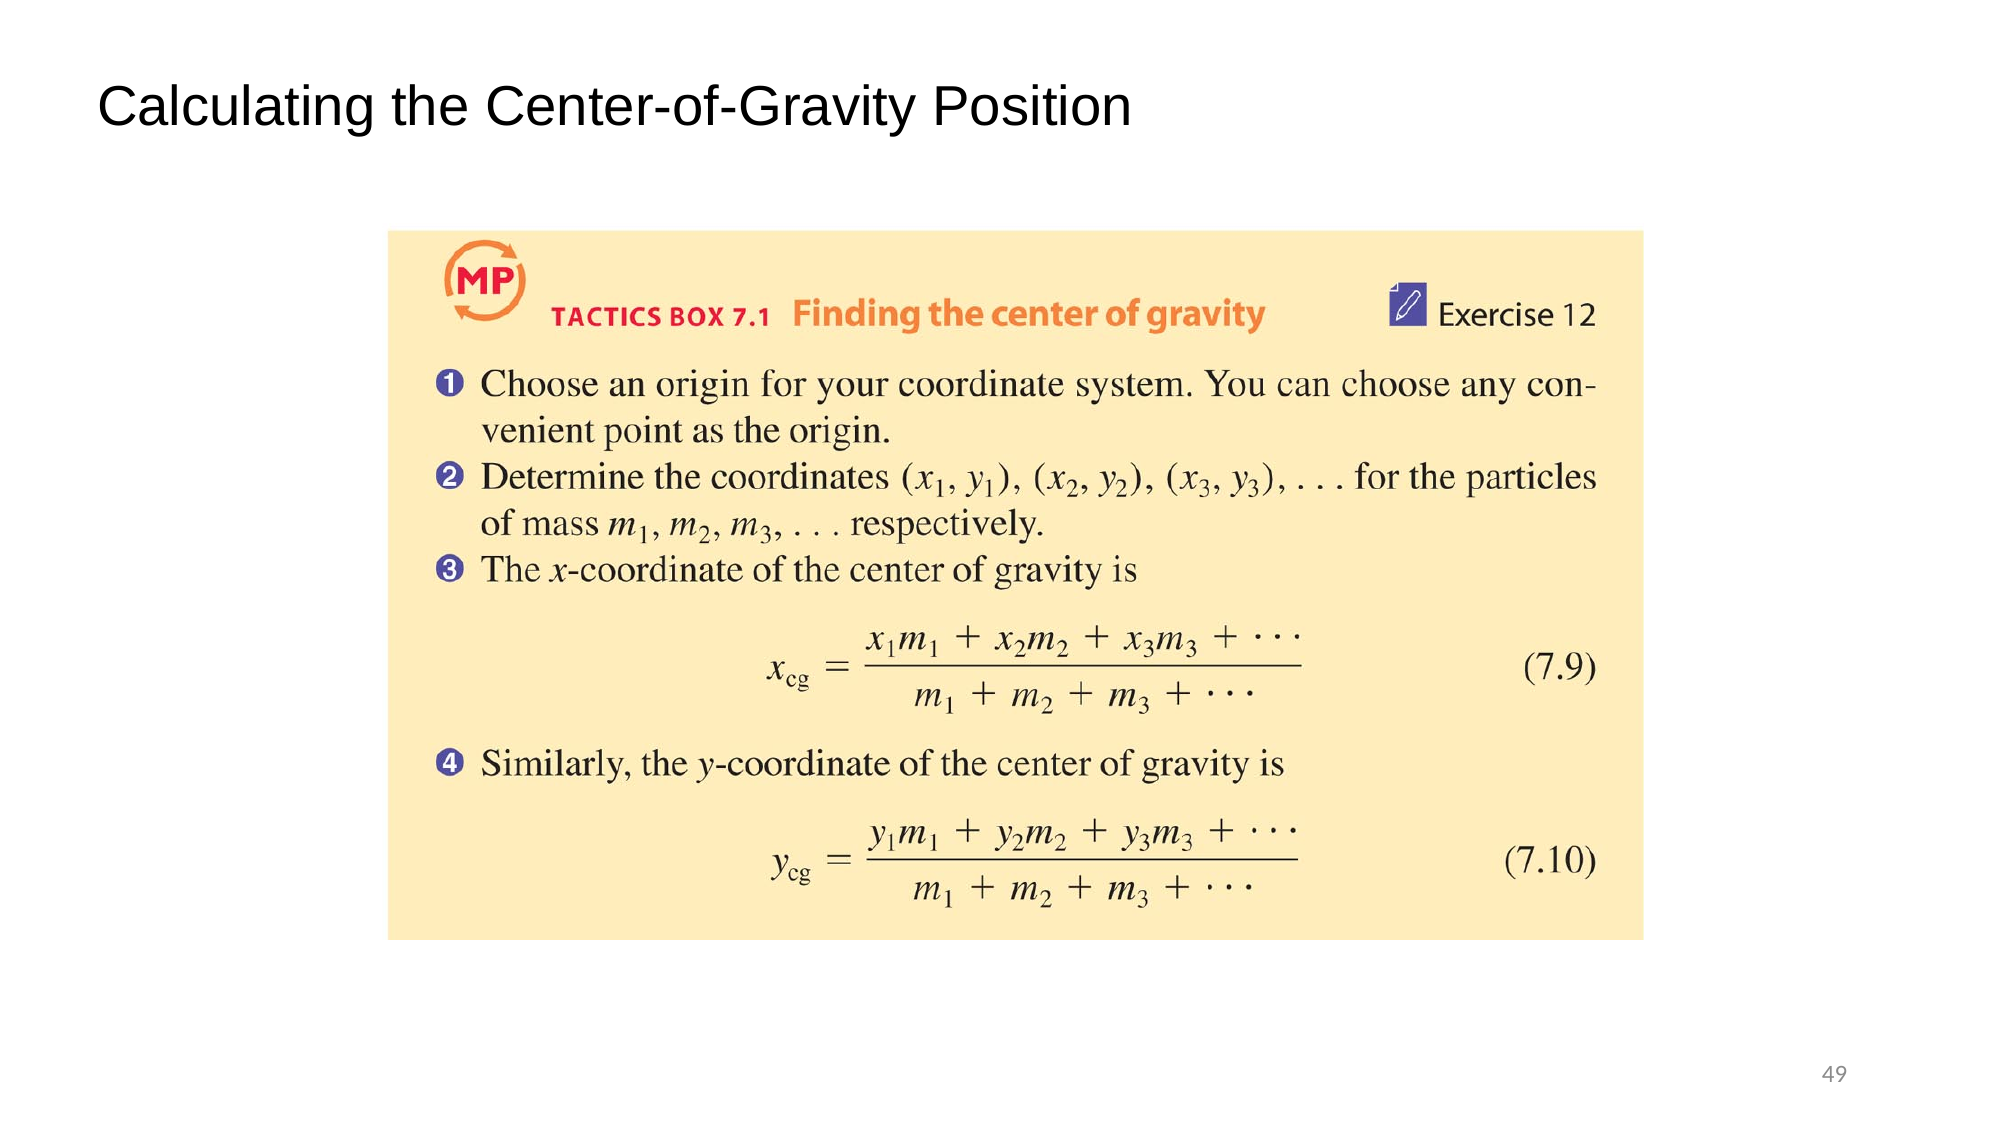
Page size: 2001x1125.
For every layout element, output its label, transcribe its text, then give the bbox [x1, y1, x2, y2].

picture [382, 223, 1644, 940]
text_box Calculating the Center-of-Gravity Position [97, 69, 1457, 146]
slide_number 49 [1412, 1042, 1863, 1103]
